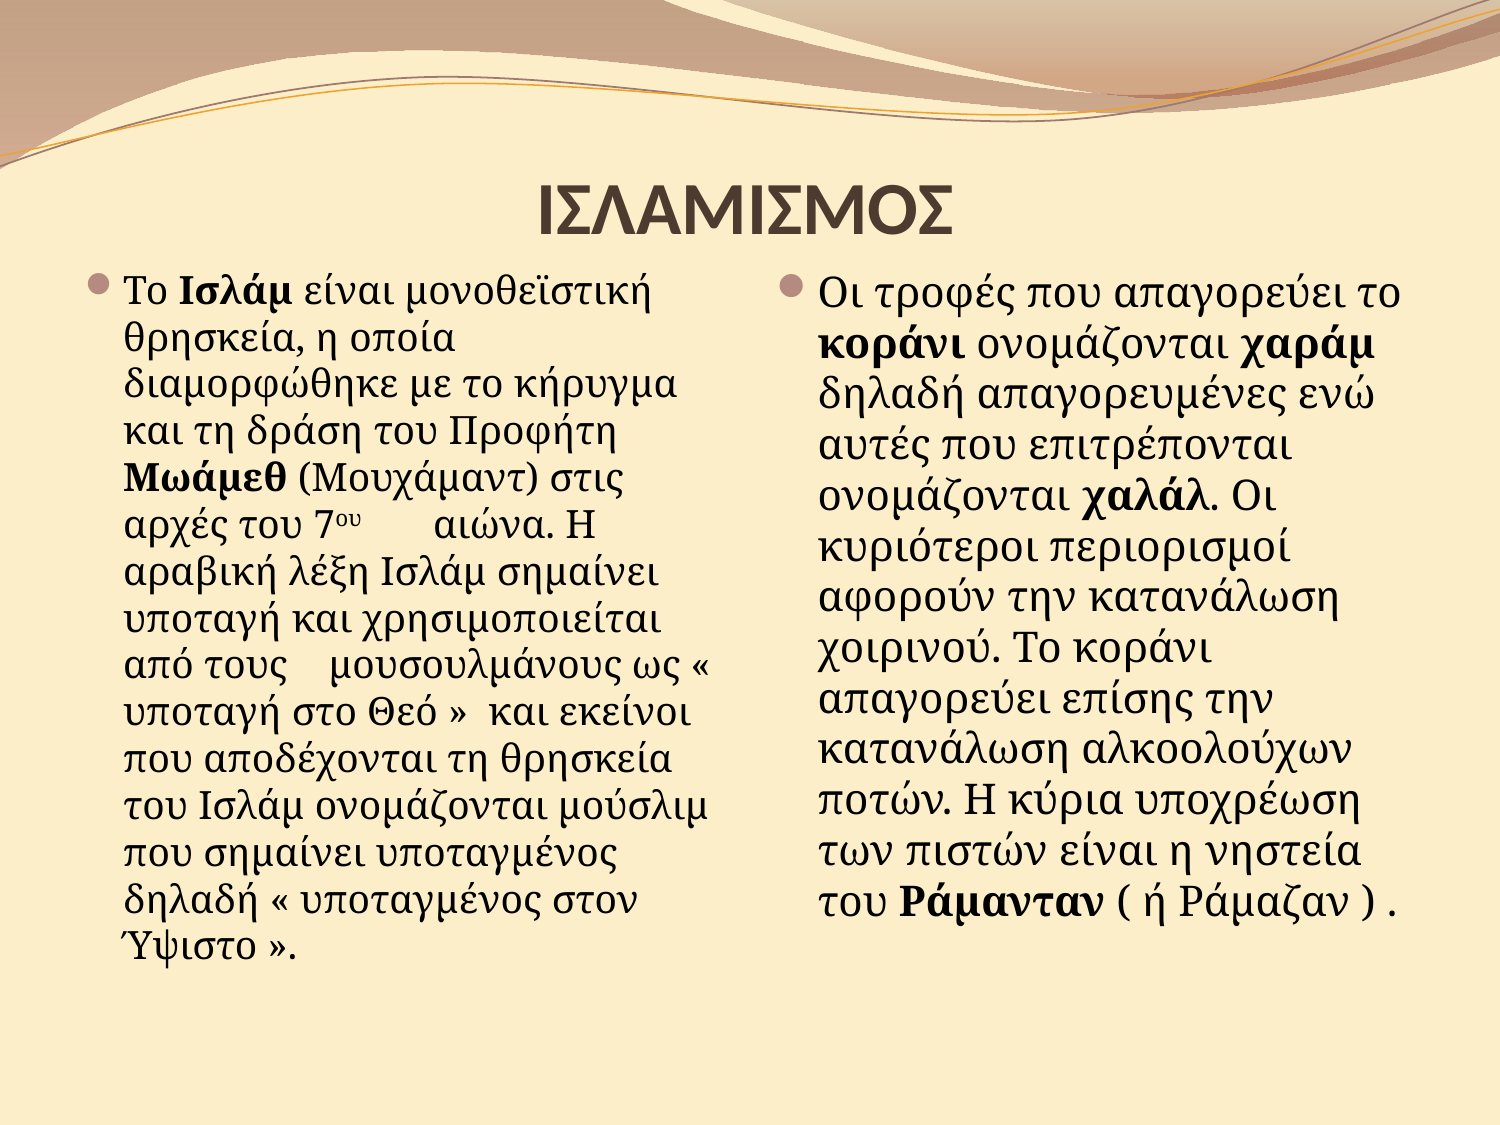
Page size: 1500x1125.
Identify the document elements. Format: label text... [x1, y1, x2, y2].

list Οι τροφές που απαγορεύει το κοράνι ονομάζονται χαράμ δηλαδή απαγορευμένες ενώ αυτές που επιτρέπονται ονομάζονται χαλάλ. Οι κυριότεροι περιορισμοί αφορούν την κατανάλωση χοιρινού. Το κοράνι απαγορεύει επίσης την κατανάλωση αλκοολούχων ποτών. Η κύρια υποχρέωση των πιστών είναι η νηστεία του Ράμανταν ( ή Ράμαζαν ) . [761, 257, 1425, 986]
title ΙΣΛΑΜΙΣΜΟΣ [70, 152, 1421, 340]
list Το Ισλάμ είναι μονοθεϊστική θρησκεία, η οποία διαμορφώθηκε με το κήρυγμα και τη δράση του Προφήτη Μωάμεθ (Μουχάμαντ) στις αρχές του 7ου αιώνα. Η αραβική λέξη Ισλάμ σημαίνει υποταγή και χρησιμοποιείται από τους μουσουλμάνους ως « υποταγή στο Θεό » και εκείνοι που αποδέχονται τη θρησκεία του Ισλάμ ονομάζονται μούσλιμ που σημαίνει υποταγμένος δηλαδή « υποταγμένος στον Ύψιστο ». [70, 257, 733, 986]
